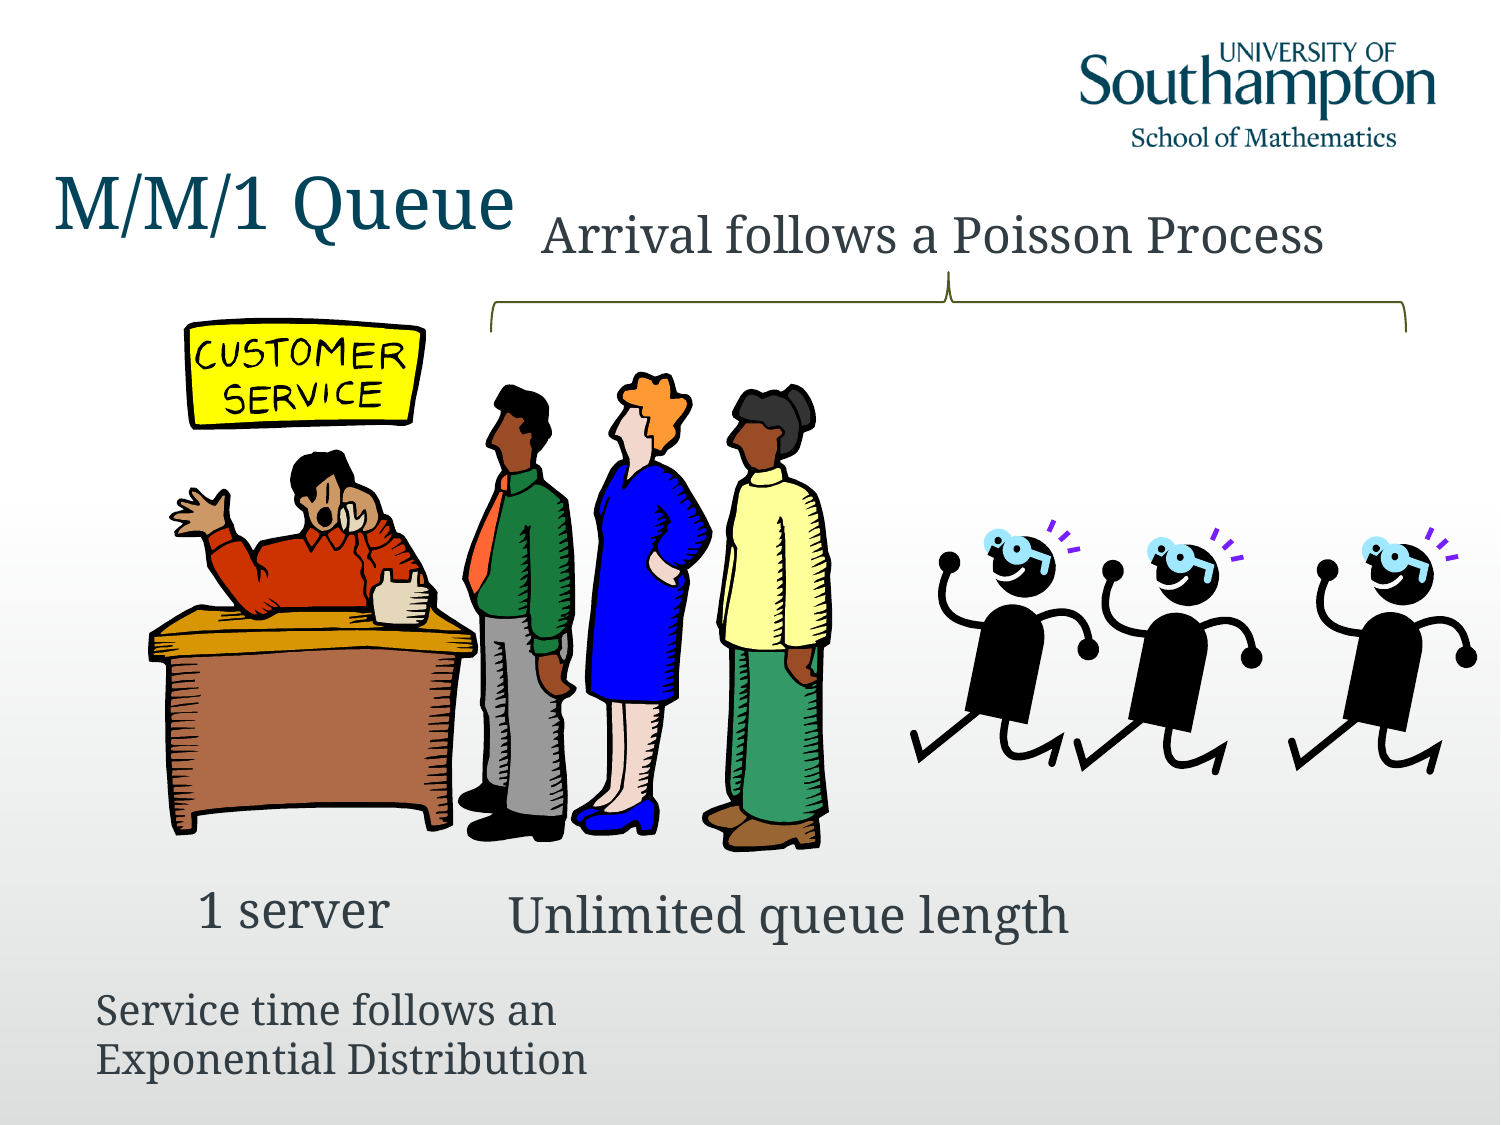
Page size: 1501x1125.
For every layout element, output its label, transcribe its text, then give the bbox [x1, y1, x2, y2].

picture [1287, 526, 1479, 776]
text_box 1 server [183, 871, 450, 947]
text_box Service time follows an Exponential Distribution [80, 975, 607, 1091]
picture [147, 313, 835, 853]
text_box Arrival follows a Poisson Process [527, 196, 1341, 271]
title M/M/1 Queue [53, 148, 1448, 256]
text_box [492, 272, 1406, 333]
picture [1080, 42, 1436, 147]
picture [1296, 42, 1301, 51]
picture [909, 519, 1265, 776]
text_box Unlimited queue length [493, 876, 1086, 952]
